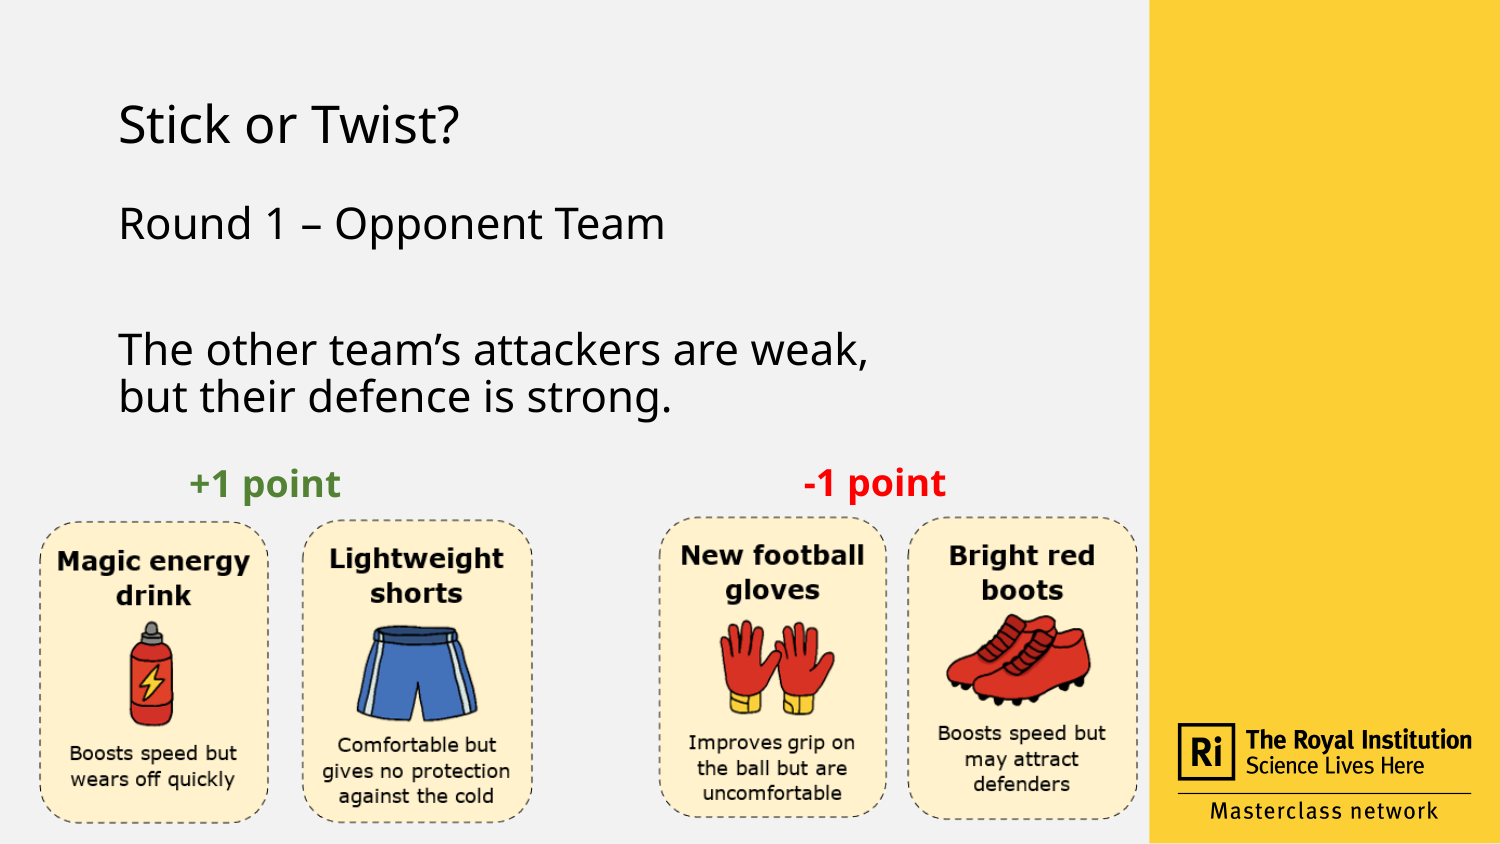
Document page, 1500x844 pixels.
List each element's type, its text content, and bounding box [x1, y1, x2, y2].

picture [1149, 702, 1500, 844]
list Round 1 – Opponent Team The other team’s attackers are weak, but their defence is strong. [103, 194, 945, 452]
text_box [653, 451, 1303, 828]
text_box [27, 452, 688, 837]
title Stick or Twist? [103, 44, 1397, 208]
